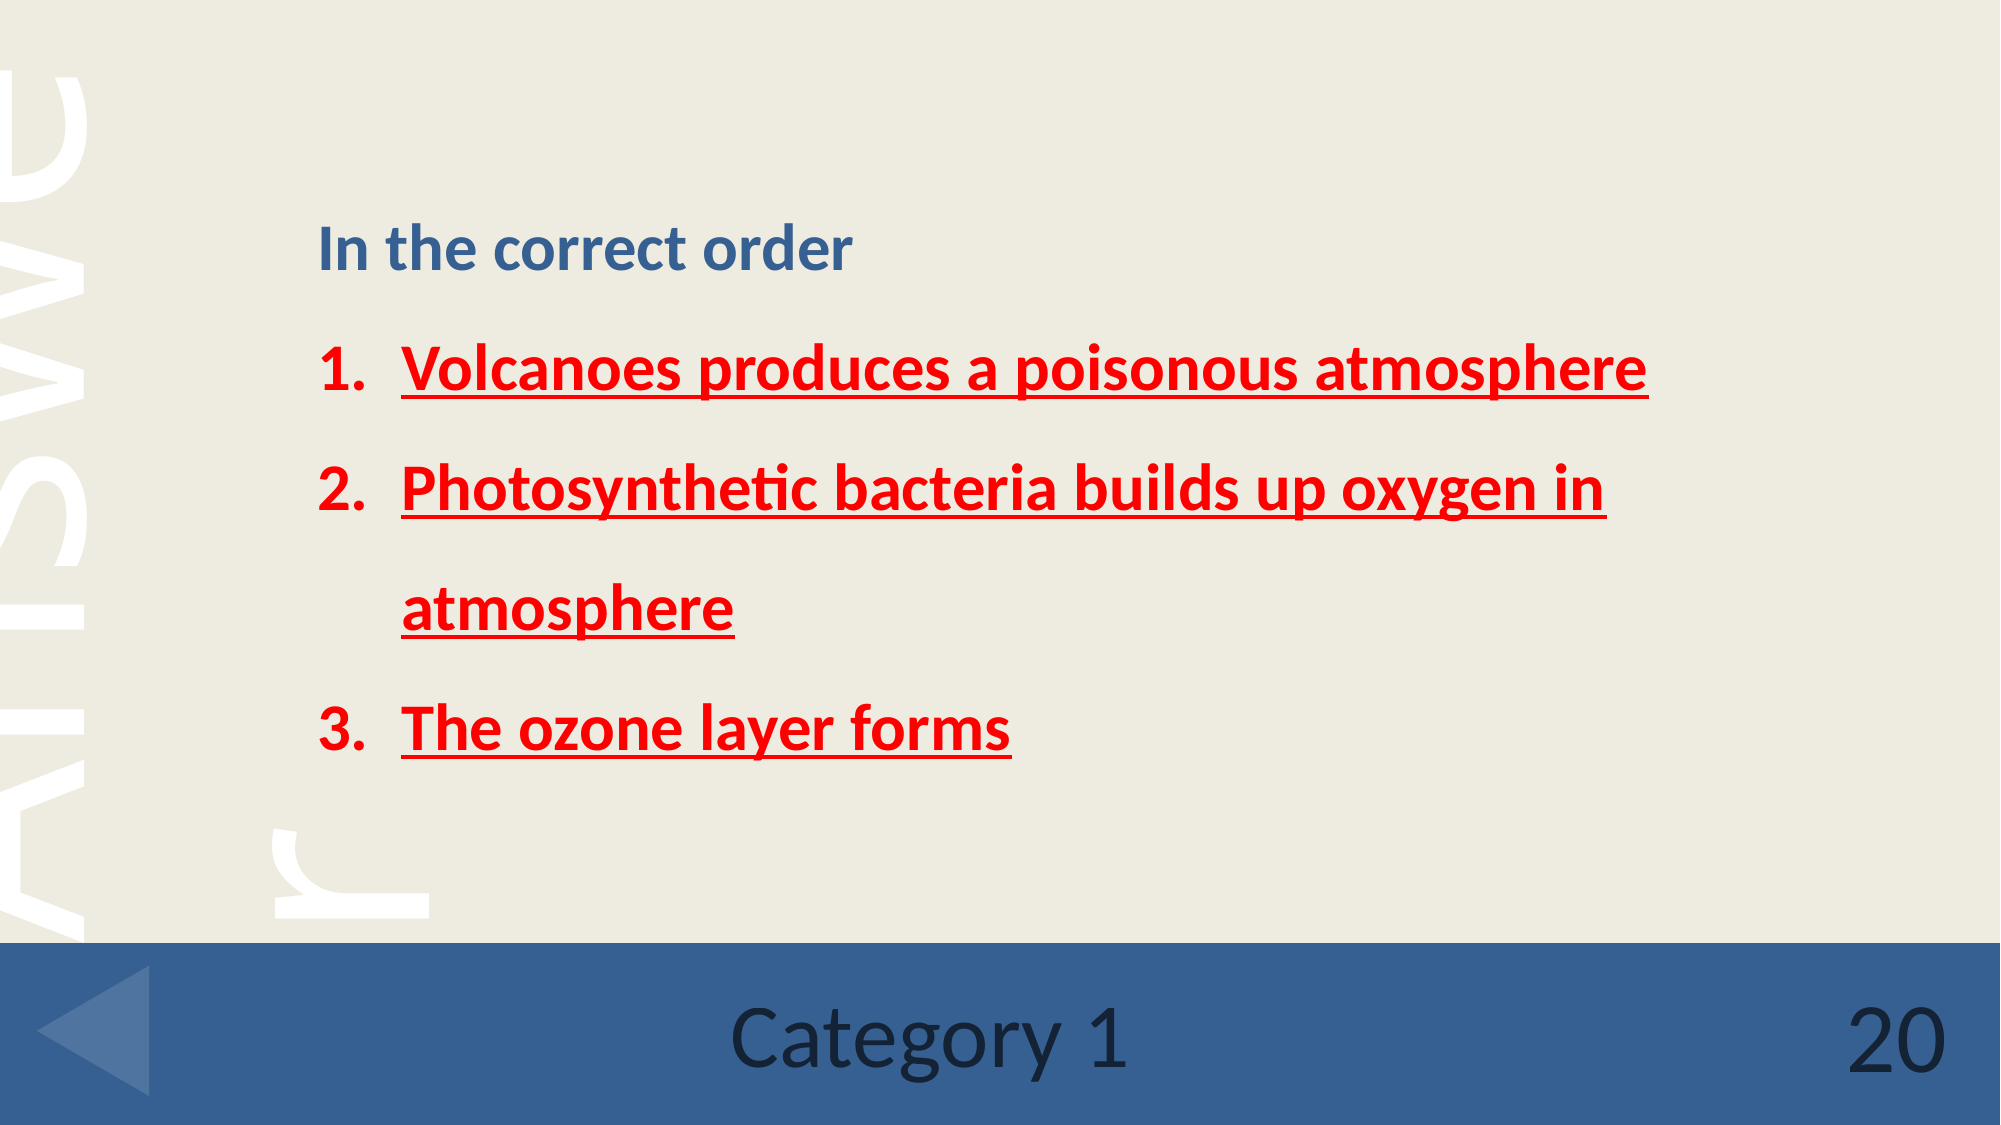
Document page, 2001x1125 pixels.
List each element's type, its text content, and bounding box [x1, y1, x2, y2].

list In the correct order Volcanoes produces a poisonous atmosphere Photosynthetic bacteria builds up oxygen in atmosphere The ozone layer forms [302, 134, 1866, 874]
title Category 1 [30, 937, 1831, 1125]
list 20 [1831, 967, 1963, 1097]
